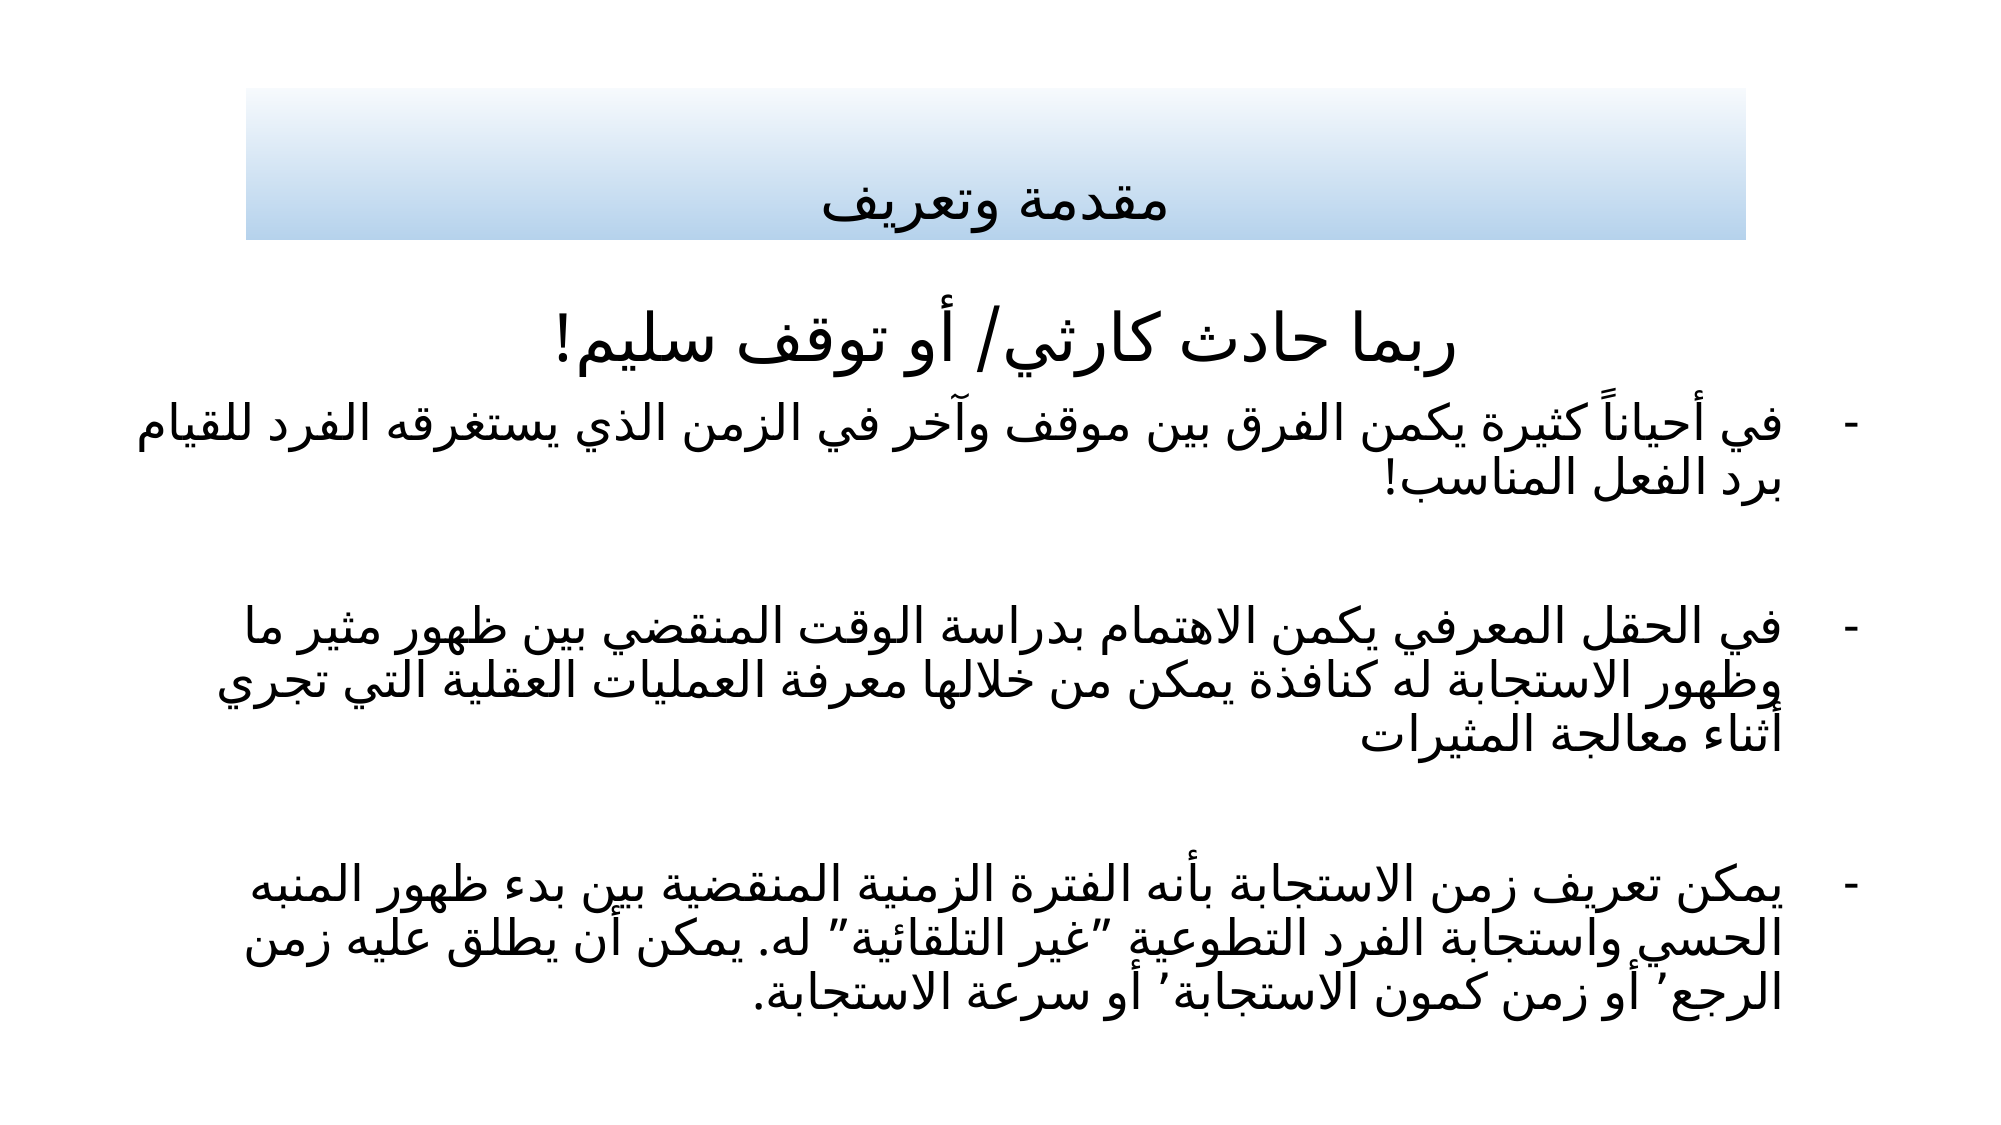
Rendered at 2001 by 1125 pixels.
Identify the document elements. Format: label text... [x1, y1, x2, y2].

subtitle ربما حادث كارثي/ أو توقف سليم! في أحياناً كثيرة يكمن الفرق بين موقف وآخر في الزمن الذي يستغرقه الفرد للقيام برد الفعل المناسب! في الحقل المعرفي يكمن الاهتمام بدراسة الوقت المنقضي بين ظهور مثير ما وظهور الاستجابة له كنافذة يمكن من خلالها معرفة العمليات العقلية التي تجري أثناء معالجة المثيرات يمكن تعريف زمن الاستجابة بأنه الفترة الزمنية المنقضية بين بدء ظهور المنبه الحسي واستجابة الفرد التطوعية ”غير التلقائية” له. يمكن أن يطلق عليه زمن الرجع٬ أو زمن كمون الاستجابة٬ أو سرعة الاستجابة. [117, 296, 1875, 950]
title مقدمة وتعريف [246, 88, 1746, 240]
